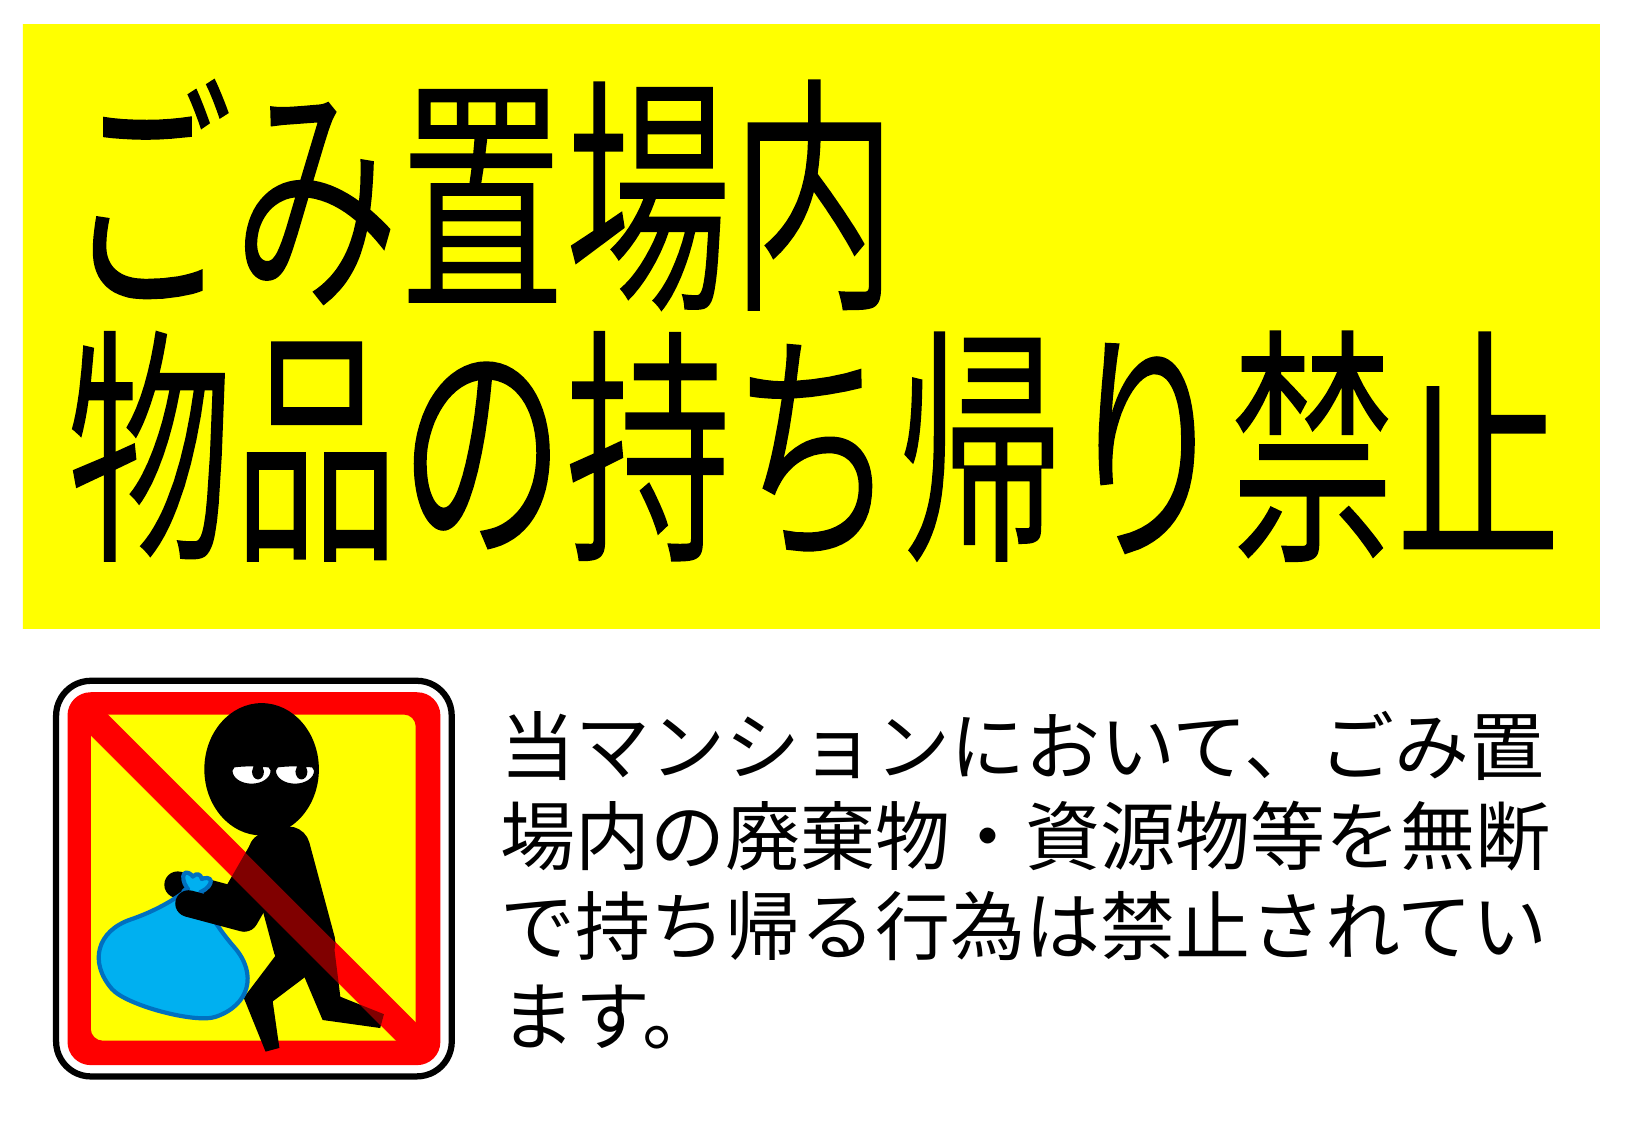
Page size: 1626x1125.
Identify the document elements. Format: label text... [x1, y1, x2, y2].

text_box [55, 680, 452, 1077]
text_box 当マンションにおいて、ごみ置場内の廃棄物・資源物等を無断で持ち帰る行為は禁止されています。 [485, 692, 1577, 1067]
text_box [21, 22, 1602, 631]
